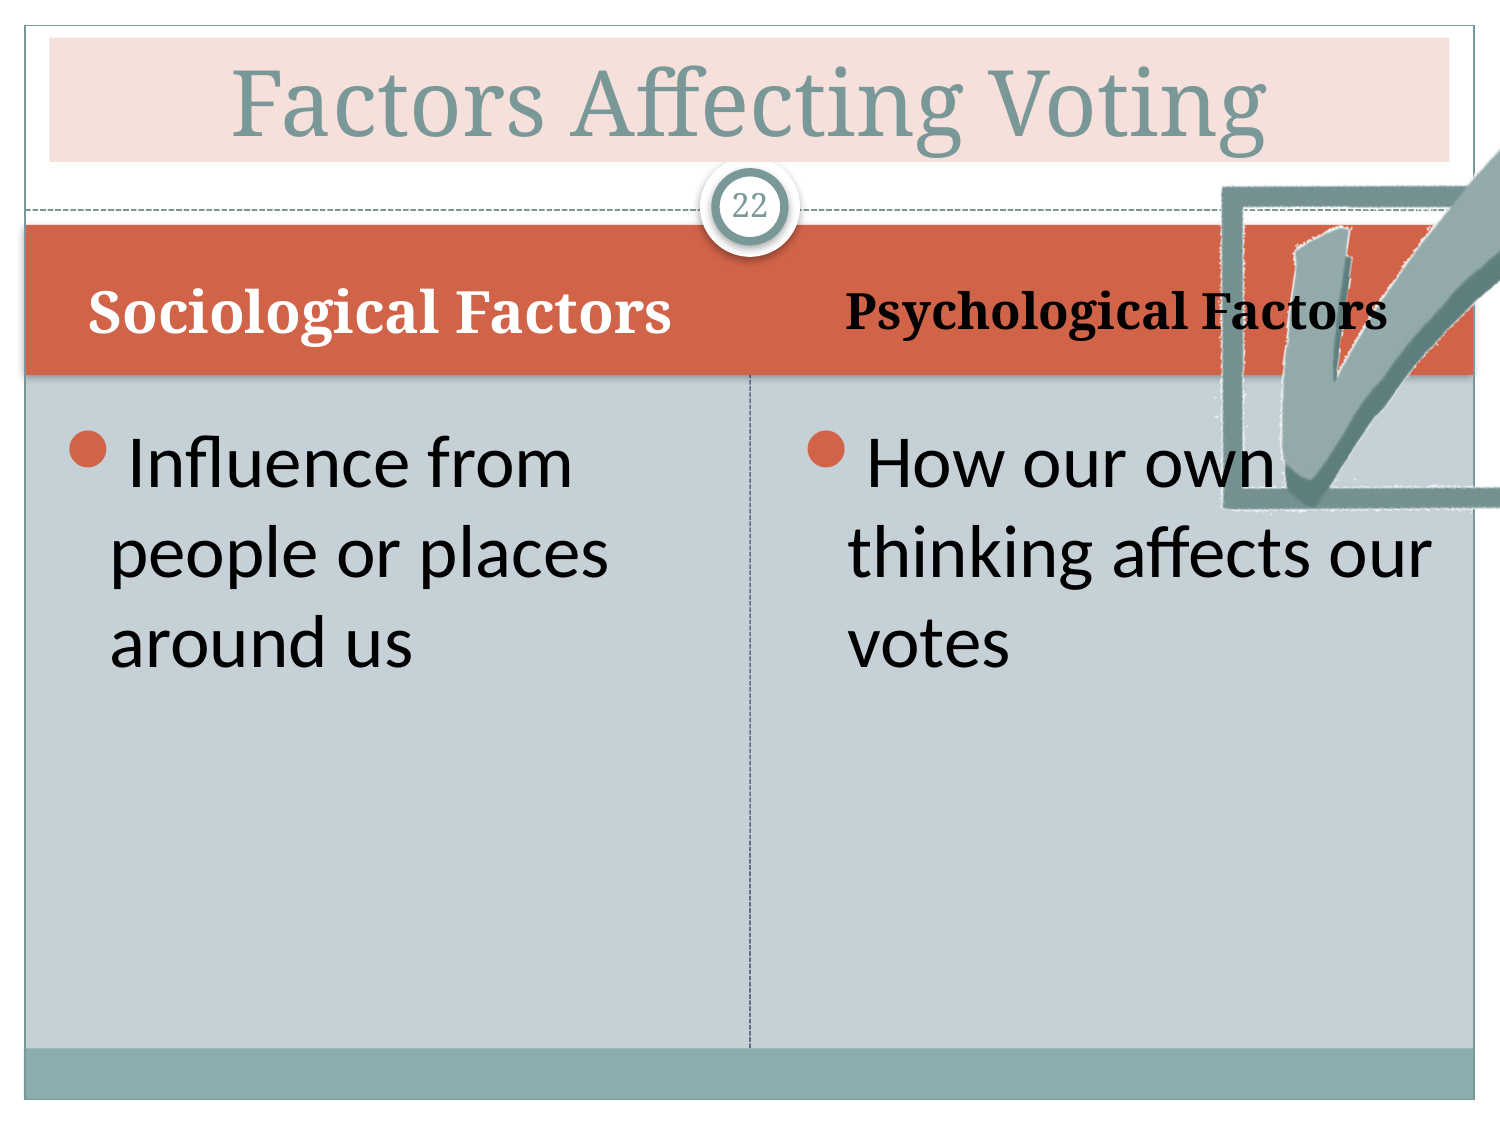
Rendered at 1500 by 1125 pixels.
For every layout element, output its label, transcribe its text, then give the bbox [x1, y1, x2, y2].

list Influence from people or places around us [49, 405, 713, 1032]
list Sociological Factors [48, 249, 714, 371]
title Factors Affecting Voting [49, 37, 1202, 162]
list Psychological Factors [785, 249, 1202, 371]
slide_number 22 [712, 171, 788, 244]
picture [1209, 25, 1500, 532]
list How our own thinking affects our votes [787, 405, 1450, 1033]
